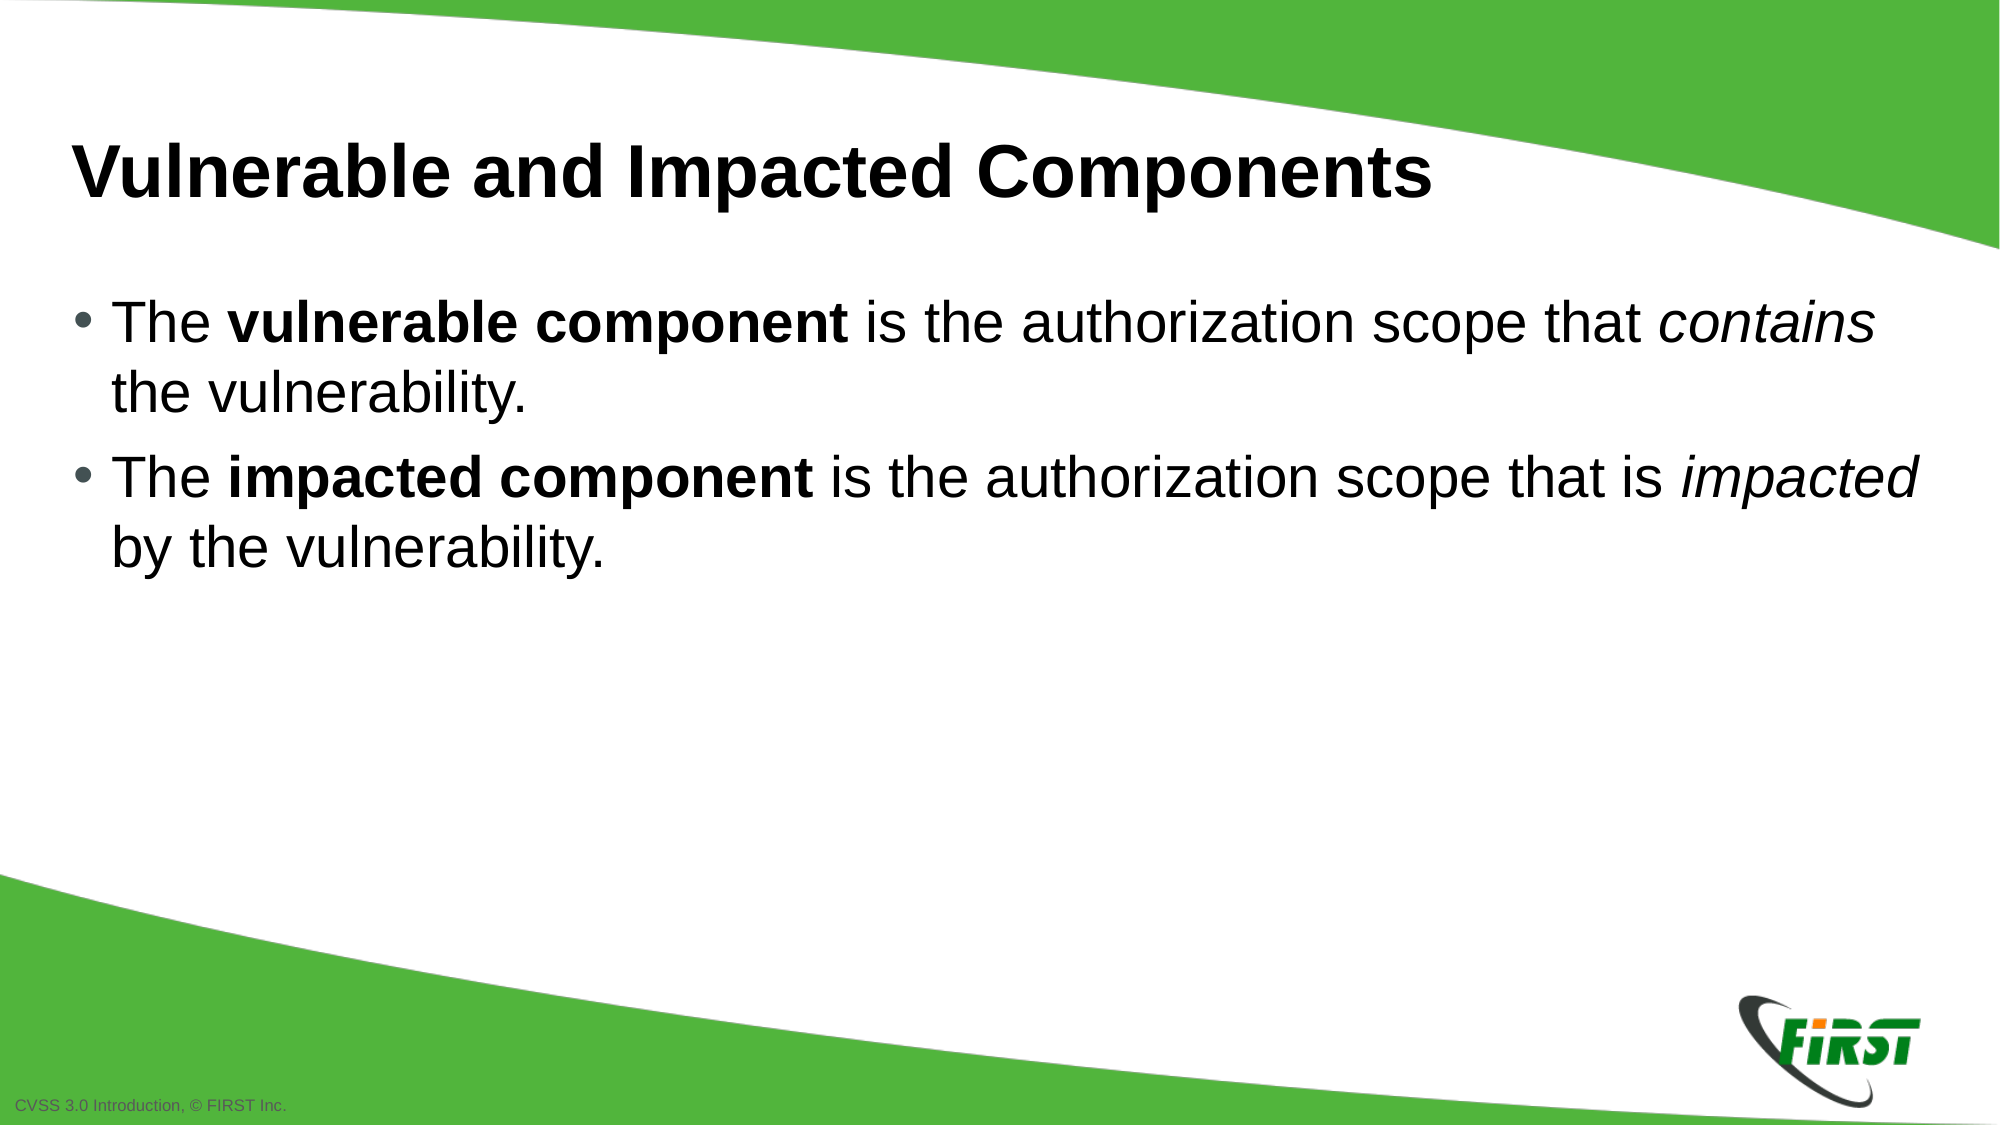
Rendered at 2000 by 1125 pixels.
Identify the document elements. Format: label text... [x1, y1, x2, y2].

text_box Vulnerable and Impacted Components [56, 115, 1936, 237]
picture [0, 0, 2000, 1125]
text_box The vulnerable component is the authorization scope that contains the vulnerability. The impacted component is the authorization scope that is impacted by the vulnerability. [58, 277, 1935, 991]
